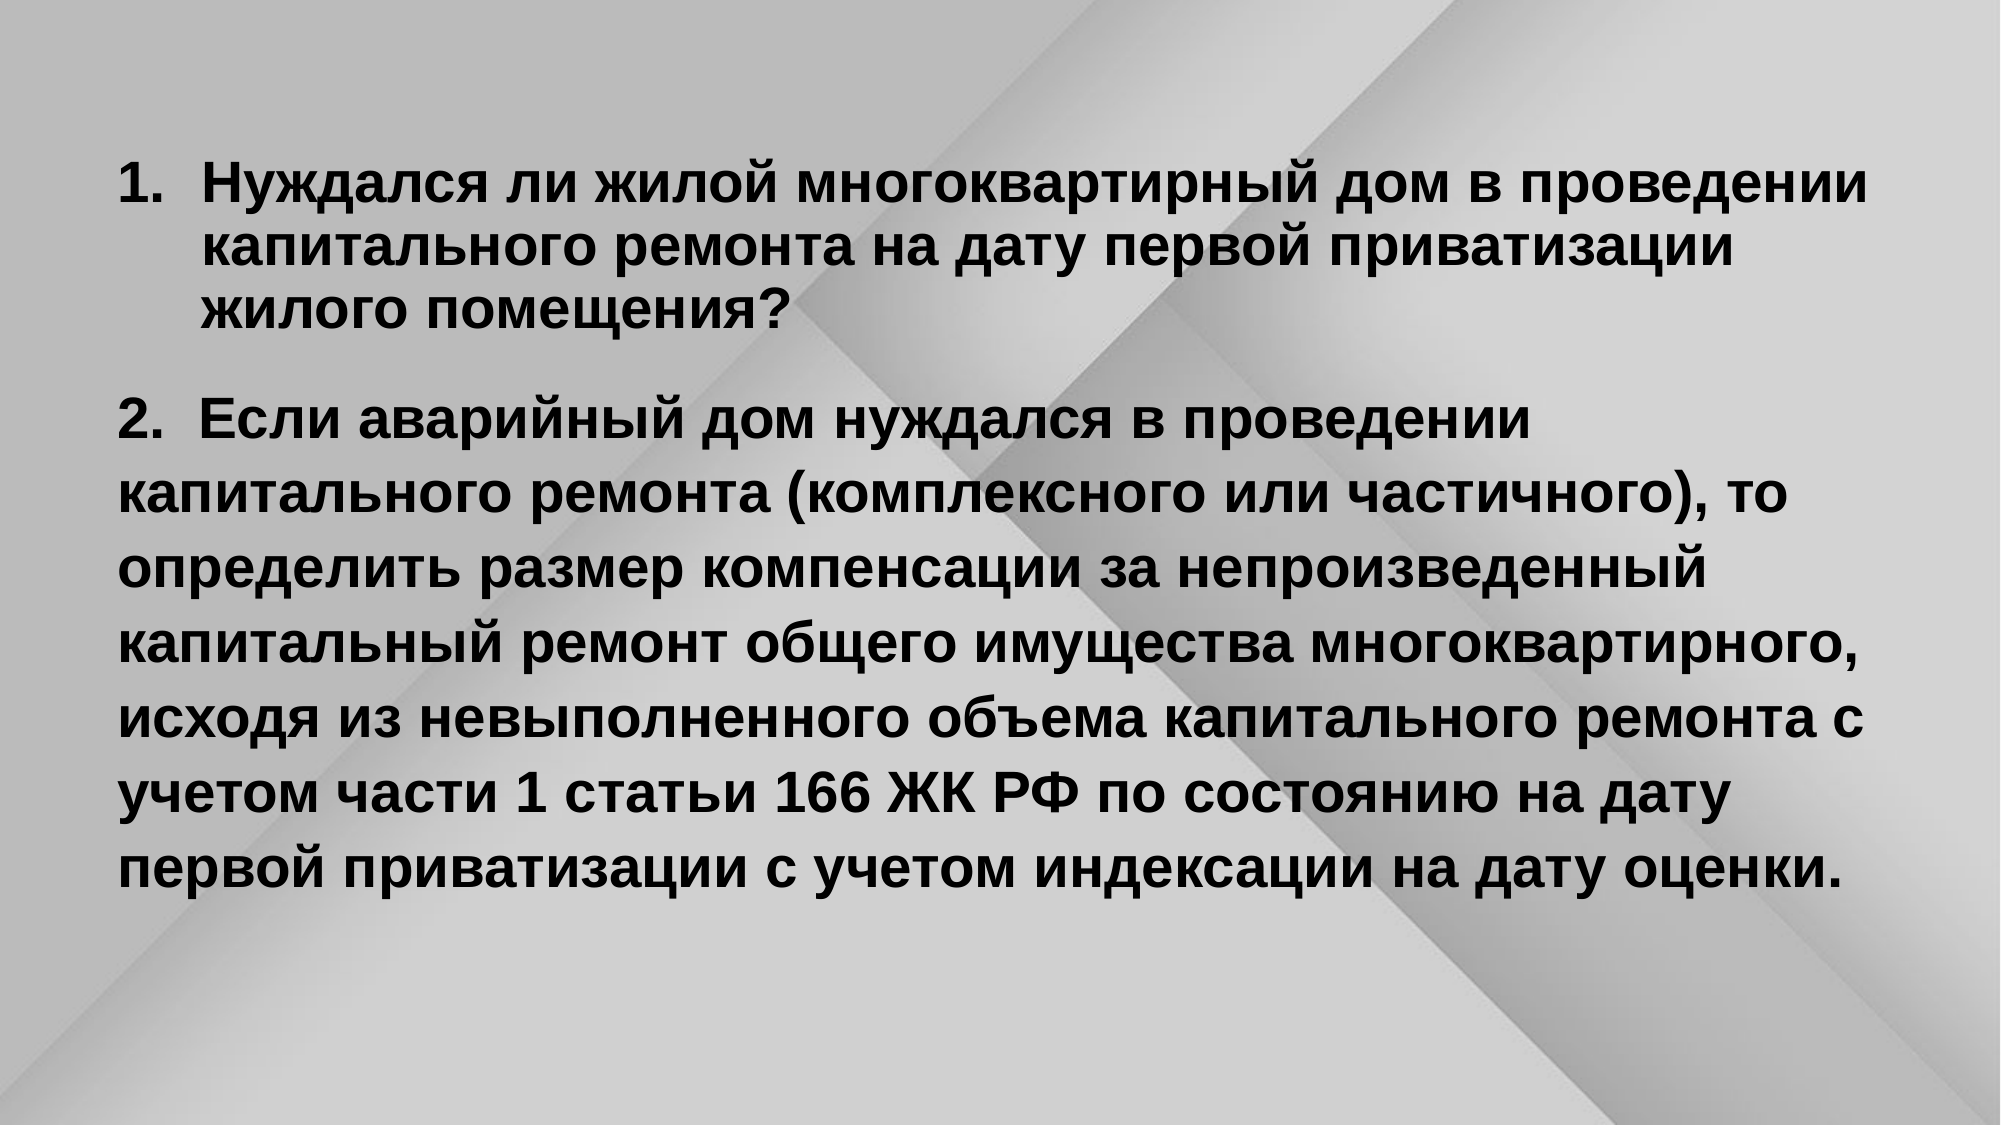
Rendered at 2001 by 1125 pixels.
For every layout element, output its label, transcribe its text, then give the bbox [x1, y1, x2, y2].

picture [0, 0, 2001, 1125]
text_box 2. Если аварийный дом нуждался в проведении капитального ремонта (комплексного или частичного), то определить размер компенсации за непроизведенный капитальный ремонт общего имущества многоквартирного, исходя из невыполненного объема капитального ремонта с учетом части 1 статьи 166 ЖК РФ по состоянию на дату первой приватизации с учетом индексации на дату оценки. [102, 367, 1901, 947]
list Нуждался ли жилой многоквартирный дом в проведении капитального ремонта на дату первой приватизации жилого помещения? [102, 144, 1951, 368]
